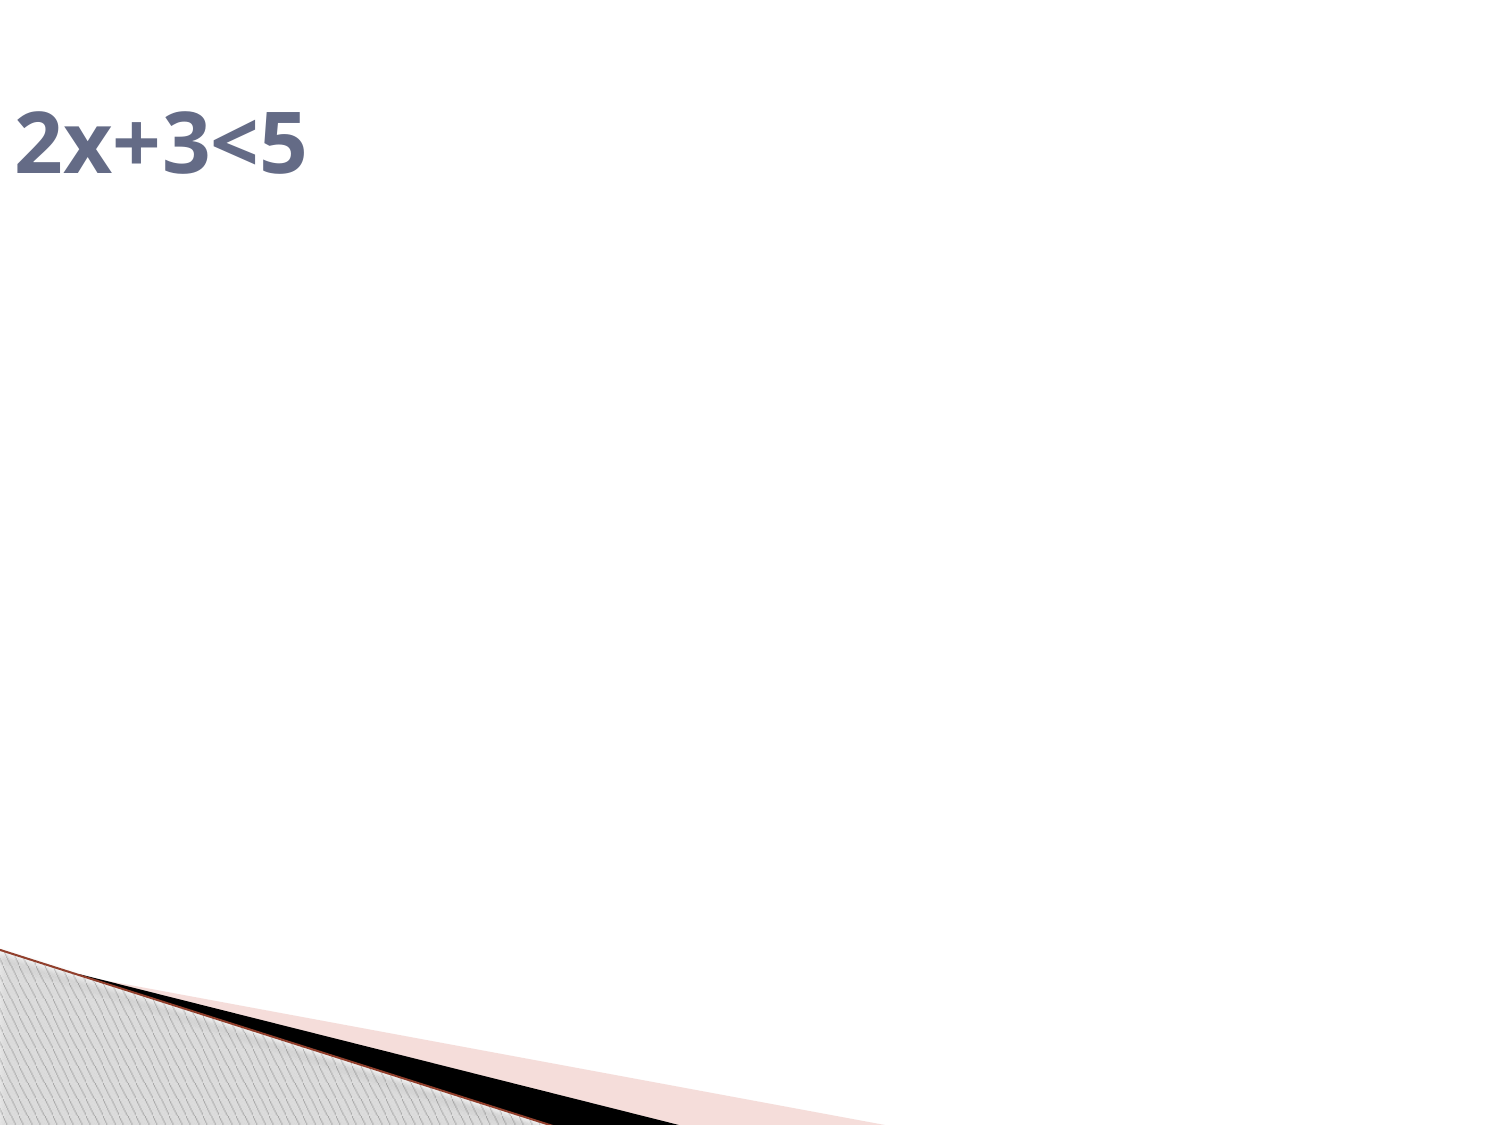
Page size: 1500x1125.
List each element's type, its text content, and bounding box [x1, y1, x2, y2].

title 2x+3<5 [0, 45, 1350, 233]
